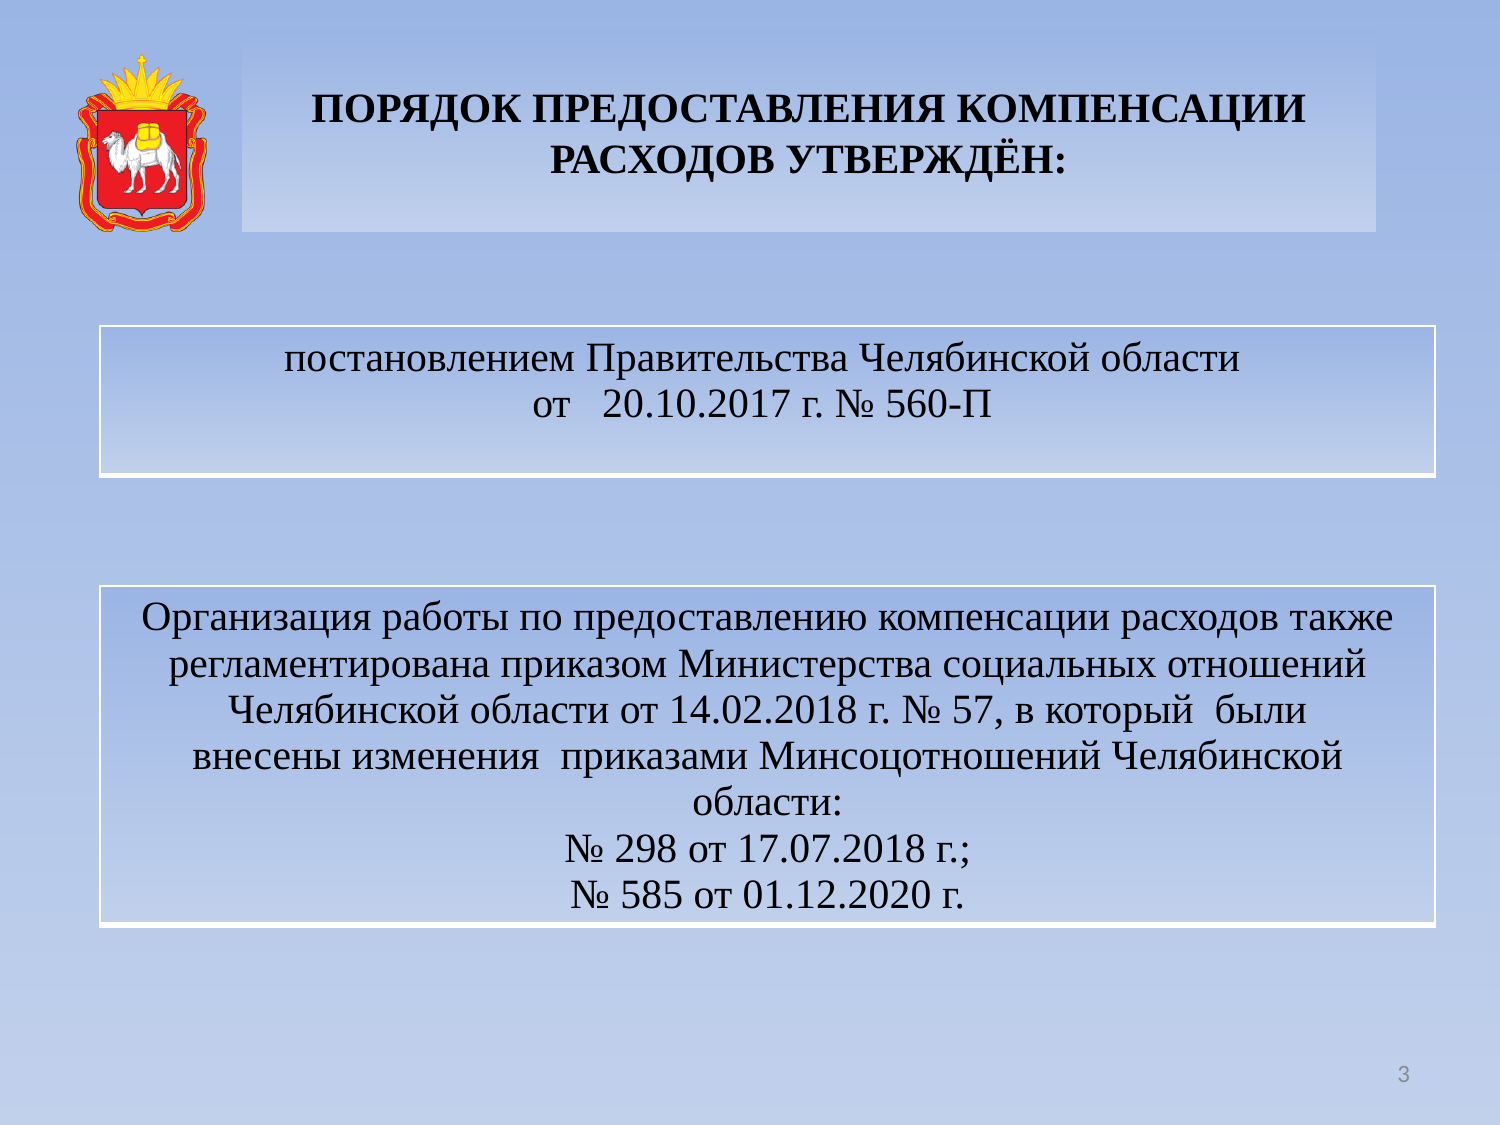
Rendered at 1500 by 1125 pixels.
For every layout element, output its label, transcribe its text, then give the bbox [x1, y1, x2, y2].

slide_number 3 [1074, 1042, 1425, 1103]
table_header Организация работы по предоставлению компенсации расходов также регламентирована приказом Министерства социальных отношений Челябинской области от 14.02.2018 г. № 57, в который были внесены изменения приказами Минсоцотношений Челябинской области: № 298 от 17.07.2018 г.; № 585 от 01.12.2020 г. [101, 587, 1434, 922]
title ПОРЯДОК ПРЕДОСТАВЛЕНИЯ КОМПЕНСАЦИИ РАСХОДОВ УТВЕРЖДЁН: [242, 30, 1376, 232]
picture [76, 54, 207, 232]
table_header постановлением Правительства Челябинской области от 20.10.2017 г. № 560-П [101, 327, 1434, 473]
